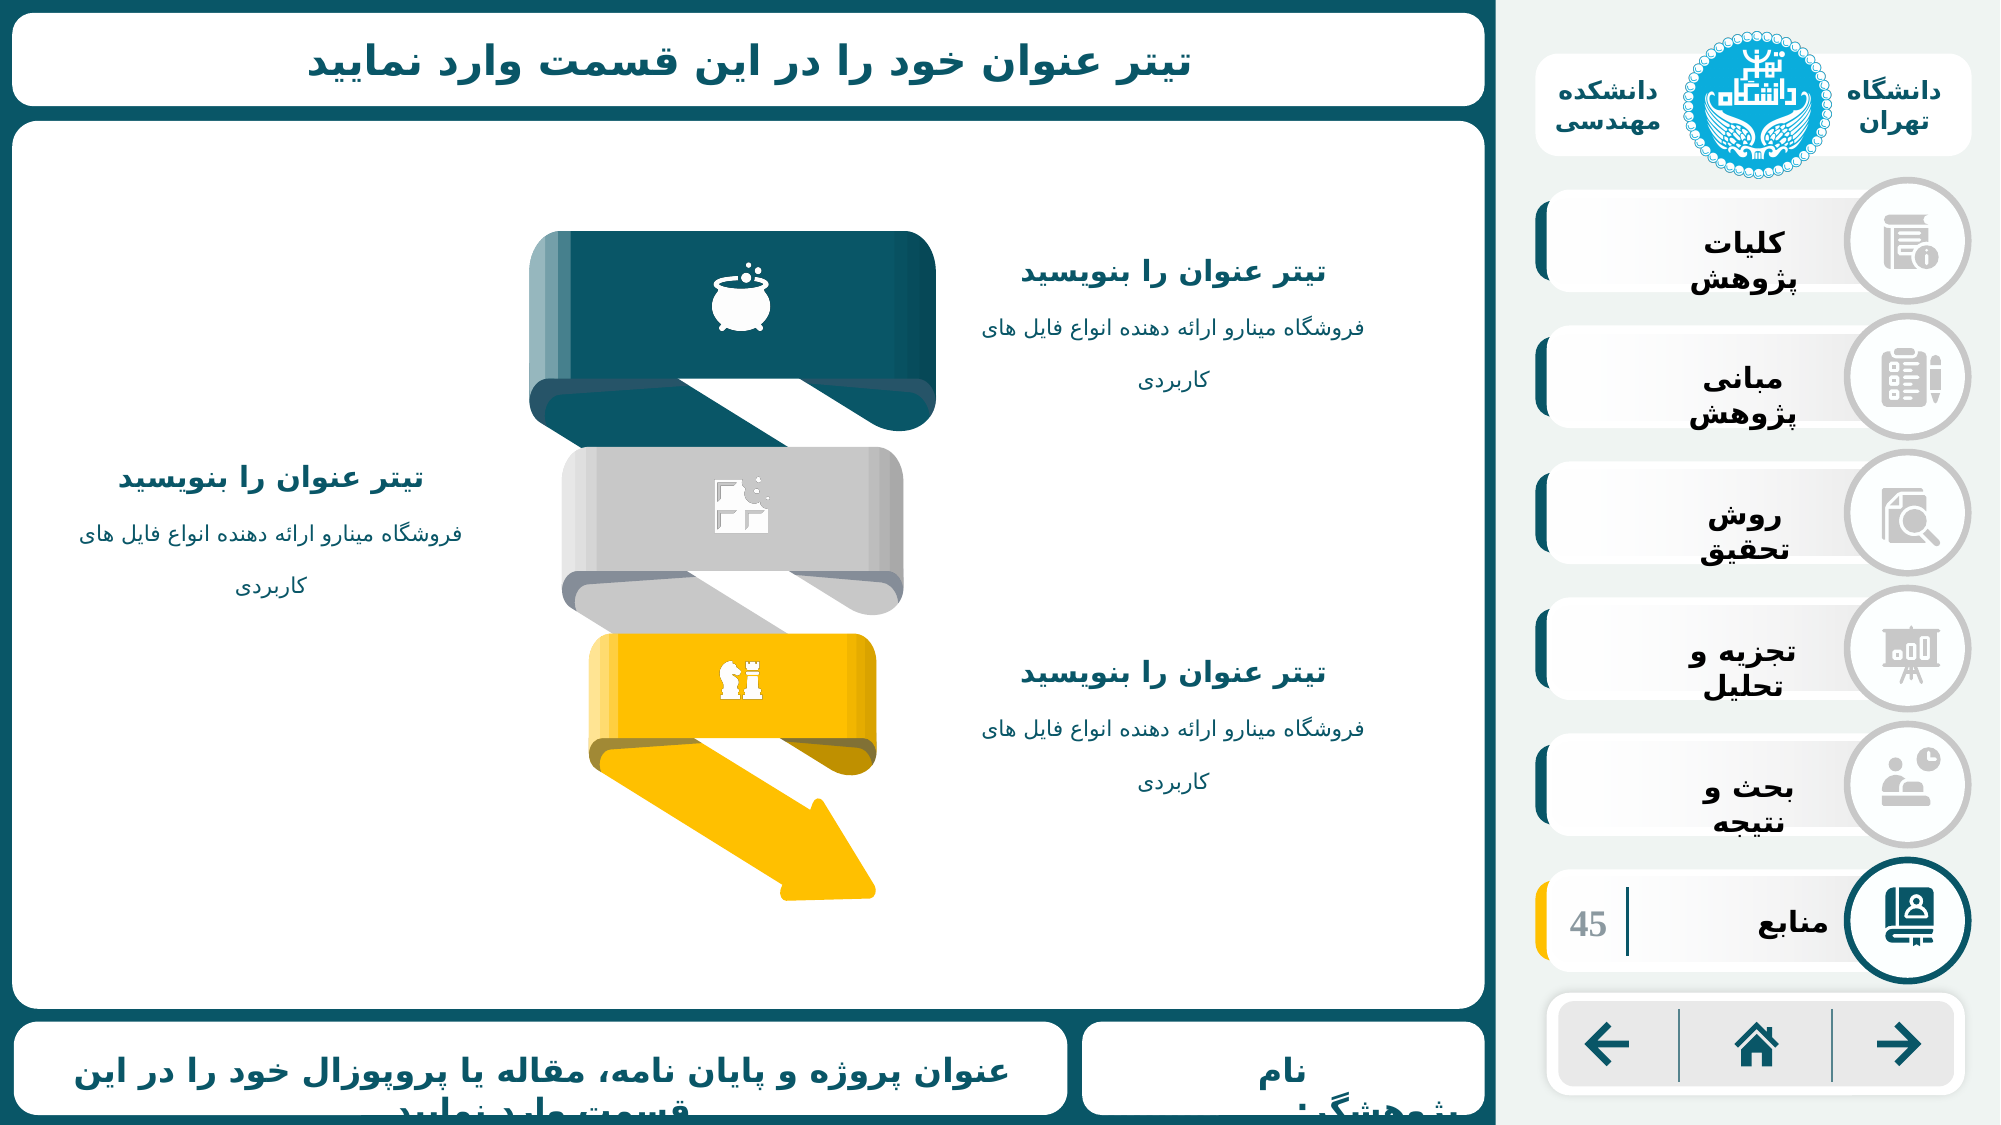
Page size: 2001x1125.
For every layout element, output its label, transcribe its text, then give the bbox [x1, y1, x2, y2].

text_box تیتر عنوان را بنویسید فروشگاه مینارو ارائه دهنده انواع فایل های کاربردی [51, 415, 492, 606]
text_box [1877, 1021, 1922, 1067]
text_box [1881, 625, 1941, 684]
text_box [1885, 887, 1935, 947]
text_box دانشکده مهندسی [1522, 67, 1683, 142]
text_box نام پژوهشگر:............... [1084, 1041, 1482, 1125]
text_box مبانی پژوهش [1642, 352, 1844, 437]
text_box [1584, 1021, 1629, 1067]
text_box تیتر عنوان را بنویسید فروشگاه مینارو ارائه دهنده انواع فایل های کاربردی [953, 210, 1394, 400]
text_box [1734, 1021, 1779, 1067]
text_box بحث و نتیجه [1654, 760, 1844, 846]
slide_number 45 [1549, 891, 1628, 952]
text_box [1881, 747, 1941, 807]
text_box تیتر عنوان خود را در این قسمت وارد نمایید [19, 26, 1481, 92]
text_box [1883, 214, 1939, 270]
text_box تجزیه و تحلیل [1642, 624, 1844, 710]
text_box دانشگاه تهران [1832, 67, 1981, 142]
picture [1683, 31, 1832, 179]
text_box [1881, 348, 1941, 408]
text_box روش تحقیق [1646, 488, 1844, 573]
text_box کلیات پژوهش [1644, 216, 1844, 302]
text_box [529, 230, 936, 901]
text_box عنوان پروژه و پایان نامه، مقاله یا پروپوزال خود را در این قسمت وارد نمایید [19, 1041, 1067, 1125]
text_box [1881, 488, 1941, 547]
text_box منابع [1670, 895, 1844, 946]
text_box تیتر عنوان را بنویسید فروشگاه مینارو ارائه دهنده انواع فایل های کاربردی [953, 611, 1394, 801]
